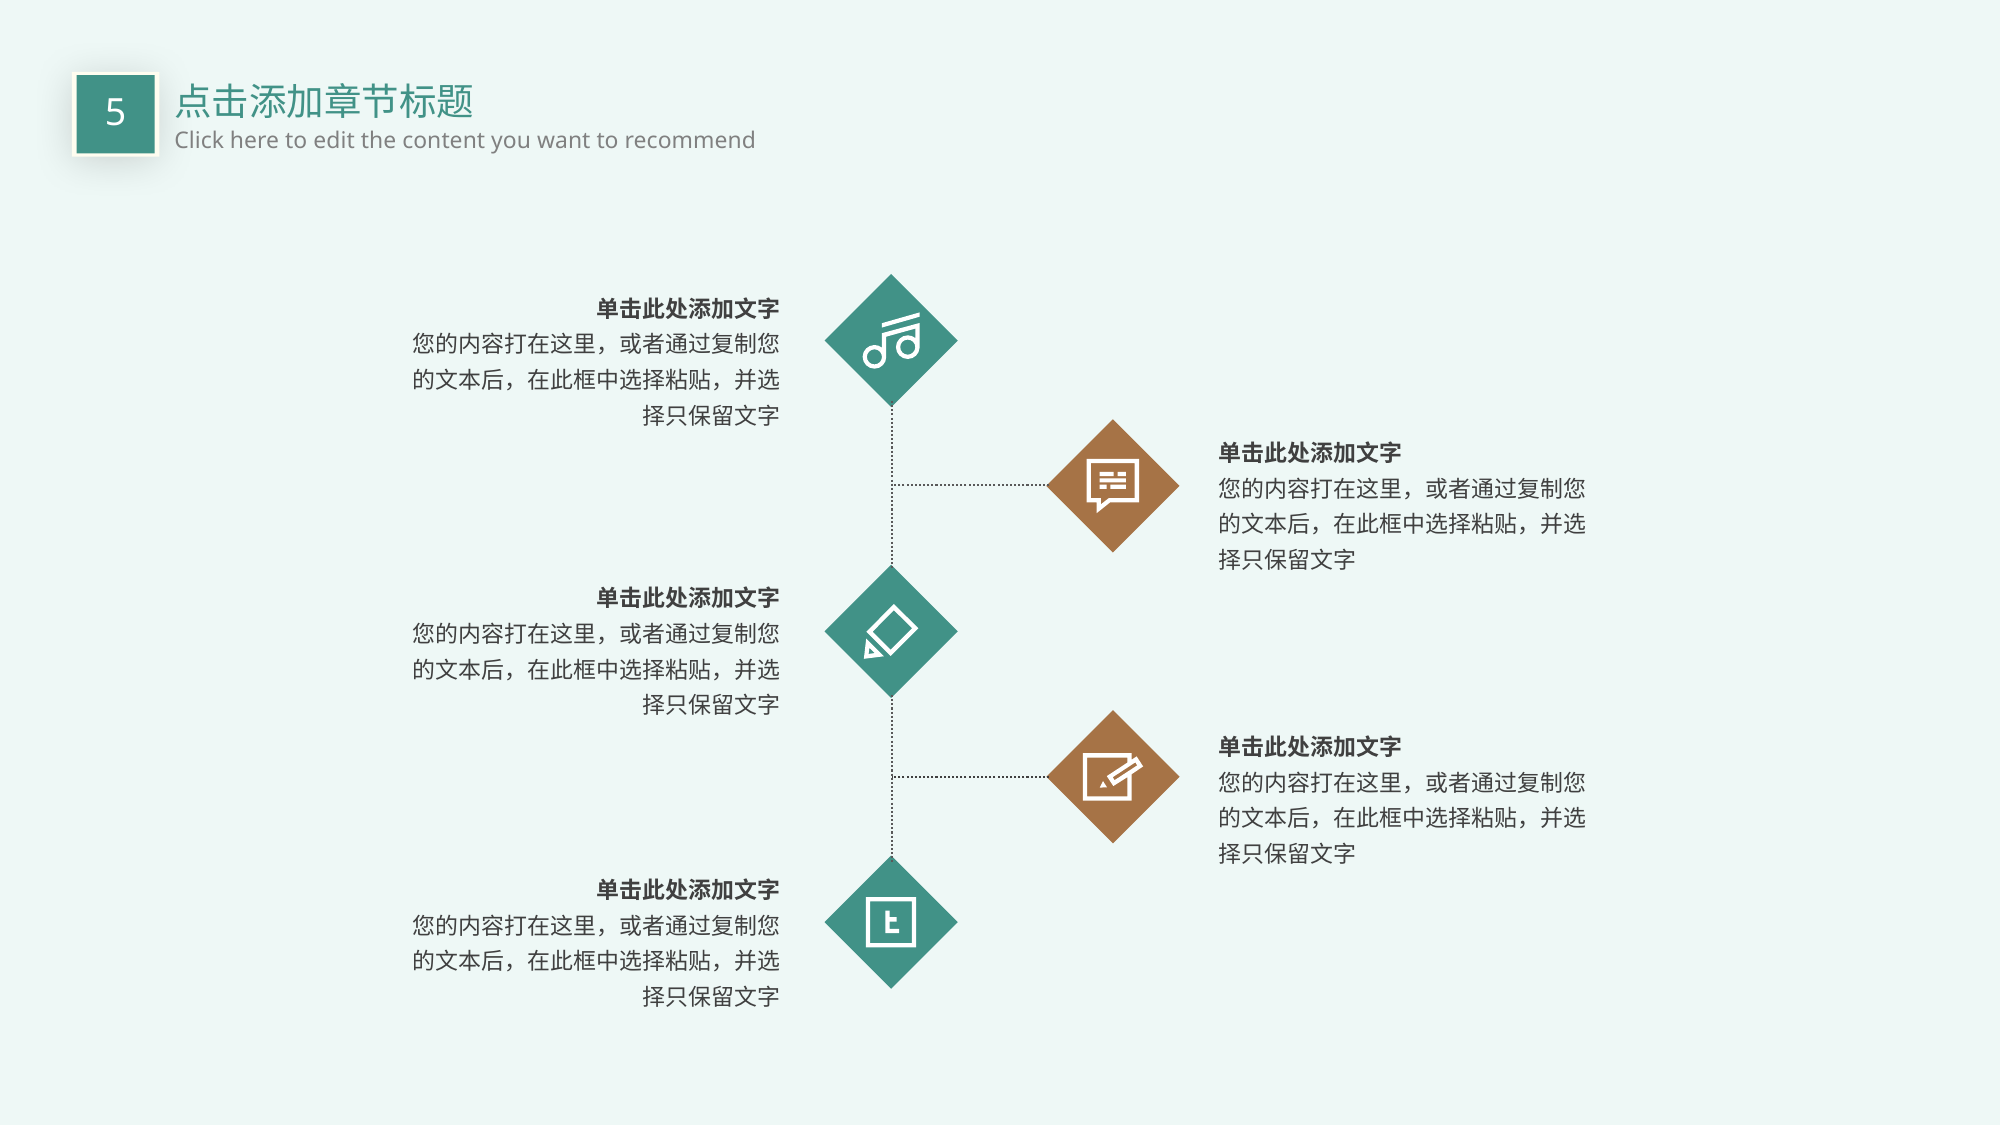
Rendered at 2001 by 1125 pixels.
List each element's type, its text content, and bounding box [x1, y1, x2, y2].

text_box [823, 854, 960, 991]
text_box [823, 563, 960, 700]
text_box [865, 897, 917, 948]
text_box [1086, 458, 1140, 514]
text_box 单击此处添加文字 您的内容打在这里，或者通过复制您的文本后，在此框中选择粘贴，并选择只保留文字 [376, 278, 796, 437]
text_box 单击此处添加文字 您的内容打在这里，或者通过复制您的文本后，在此框中选择粘贴，并选择只保留文字 [1204, 422, 1624, 581]
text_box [862, 312, 920, 369]
text_box [1045, 708, 1182, 845]
text_box [823, 272, 960, 409]
text_box 单击此处添加文字 您的内容打在这里，或者通过复制您的文本后，在此框中选择粘贴，并选择只保留文字 [376, 568, 796, 726]
list Click here to edit the content you want to recommend [159, 121, 1454, 172]
text_box [1044, 417, 1182, 554]
text_box 单击此处添加文字 您的内容打在这里，或者通过复制您的文本后，在此框中选择粘贴，并选择只保留文字 [1204, 716, 1624, 875]
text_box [863, 603, 919, 659]
text_box 单击此处添加文字 您的内容打在这里，或者通过复制您的文本后，在此框中选择粘贴，并选择只保留文字 [376, 860, 796, 1018]
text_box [1082, 753, 1144, 801]
list 点击添加章节标题 [159, 75, 1454, 121]
